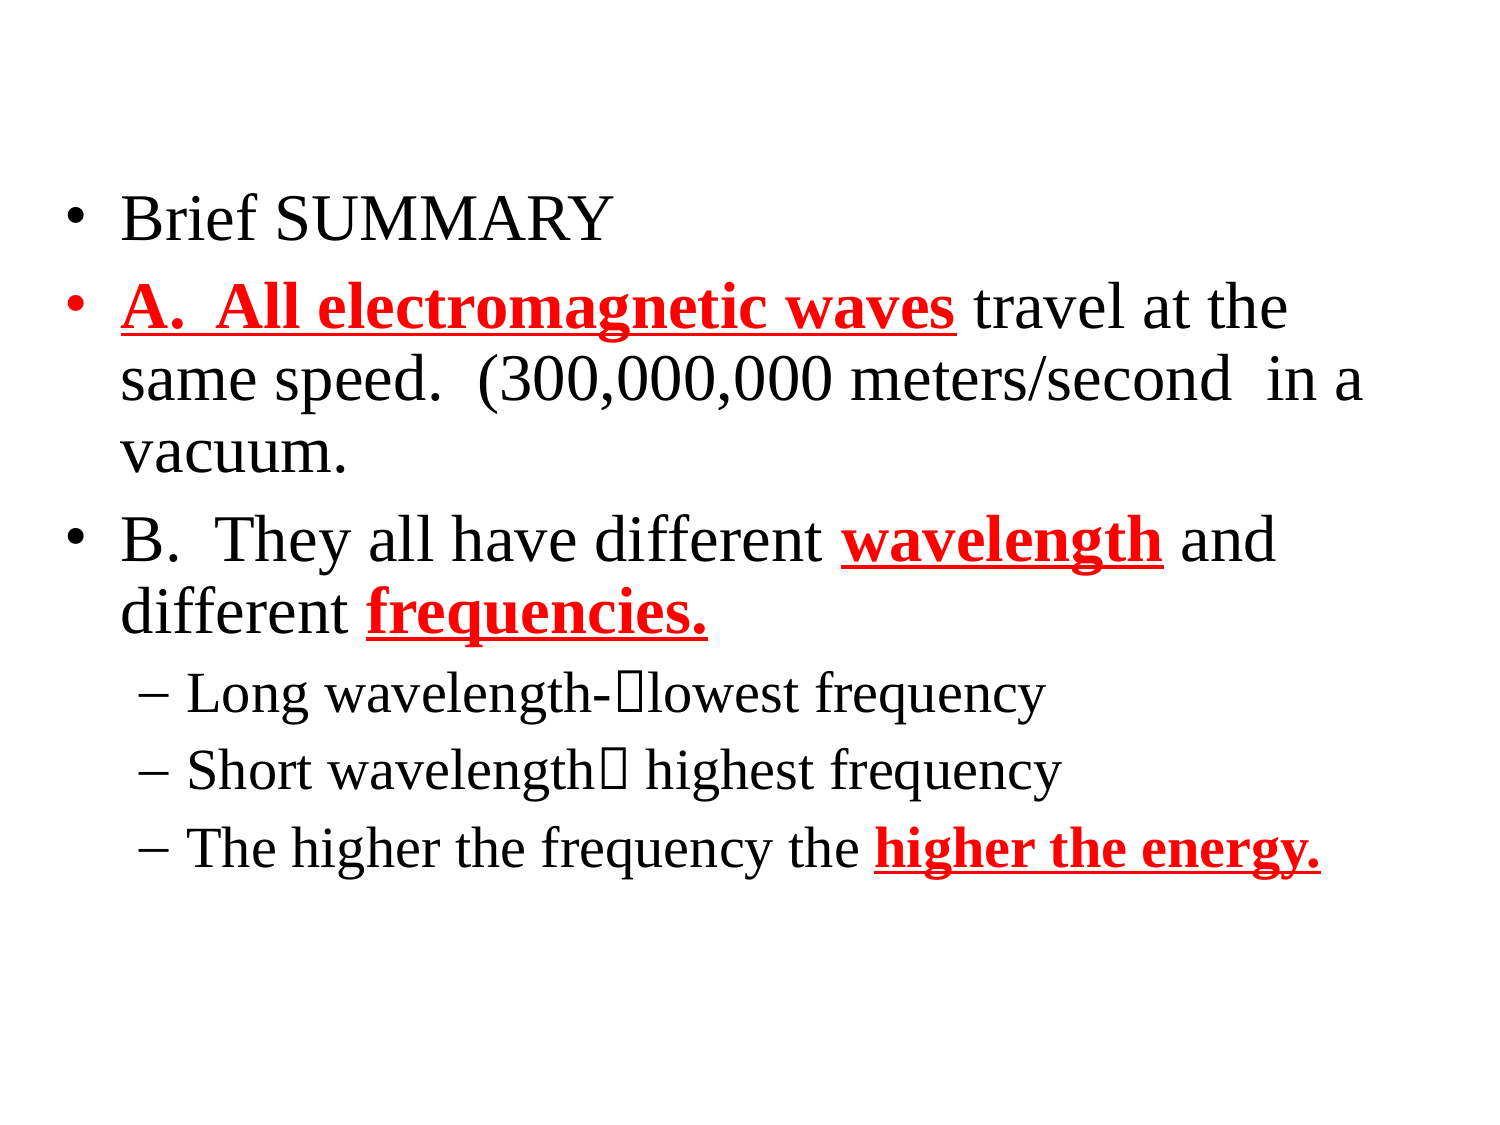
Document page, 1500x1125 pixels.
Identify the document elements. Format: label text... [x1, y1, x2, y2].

list Brief SUMMARY A. All electromagnetic waves travel at the same speed. (300,000,000 meters/second in a vacuum. B. They all have different wavelength and different frequencies. Long wavelength-lowest frequency Short wavelength highest frequency The higher the frequency the higher the energy. [49, 174, 1451, 951]
